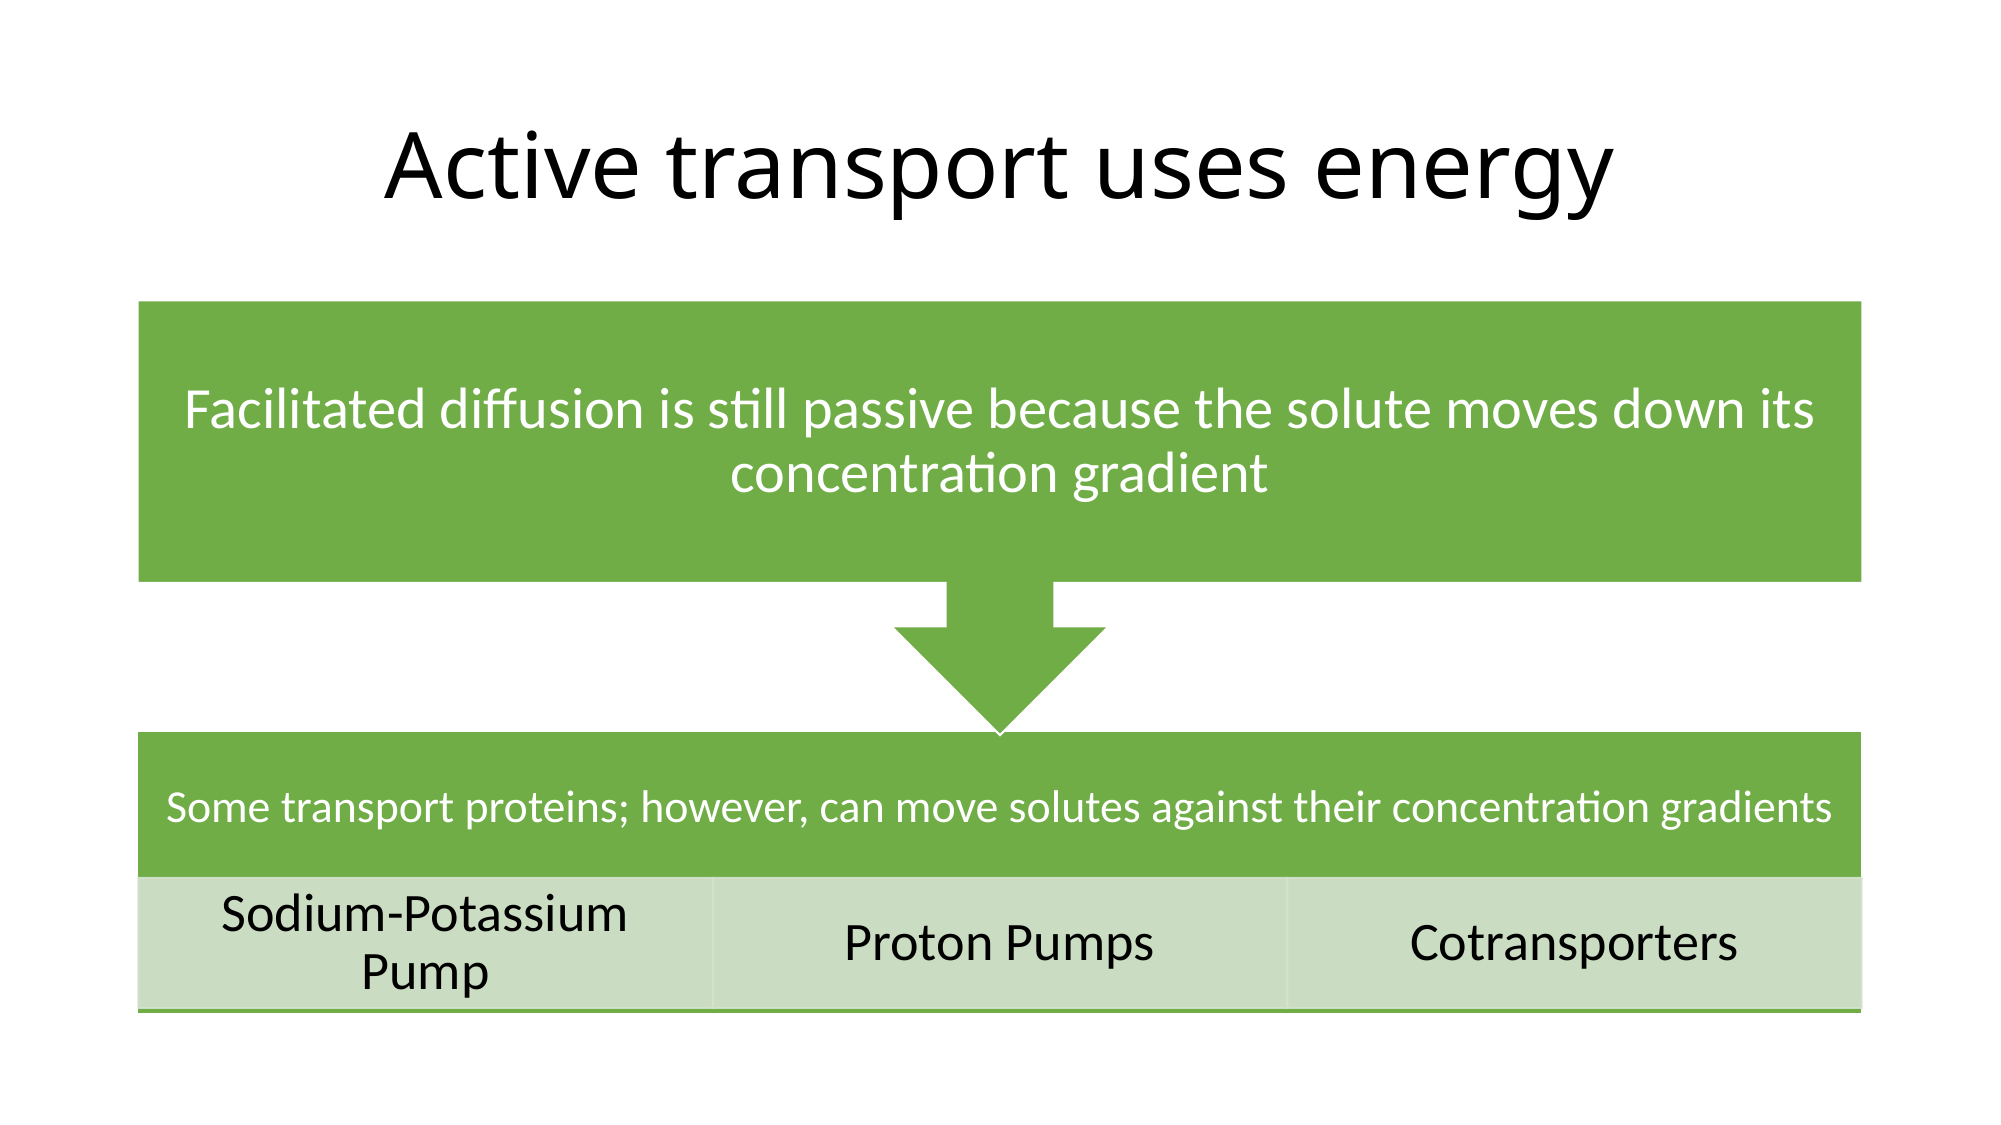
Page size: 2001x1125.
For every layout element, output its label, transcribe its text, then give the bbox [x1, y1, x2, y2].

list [137, 299, 1863, 1014]
title Active transport uses energy [137, 59, 1863, 278]
